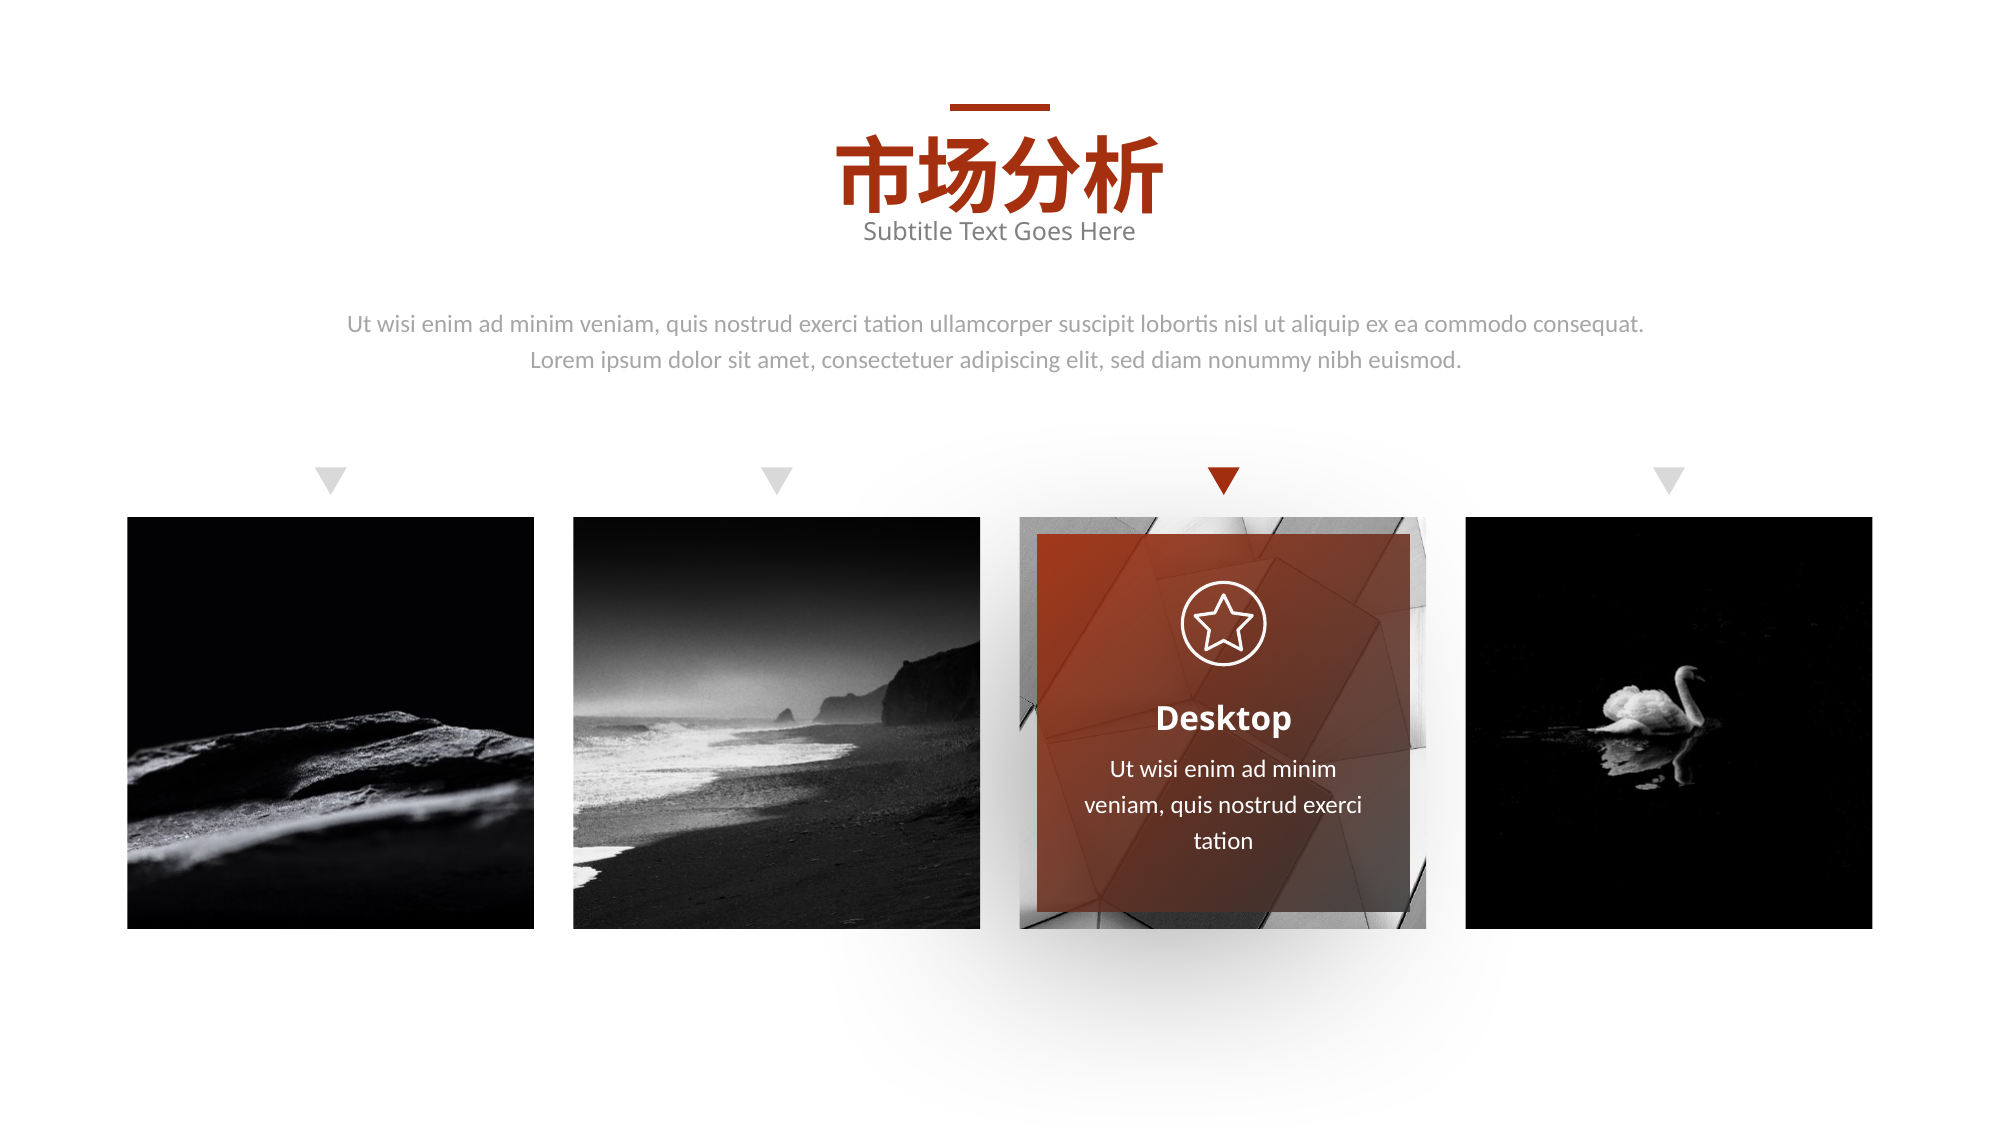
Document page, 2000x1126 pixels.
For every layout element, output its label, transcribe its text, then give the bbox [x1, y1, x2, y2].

text_box Ut wisi enim ad minim veniam, quis nostrud exerci tation ullamcorper suscipit lobortis nisl ut aliquip ex ea commodo consequat. Lorem ipsum dolor sit amet, consectetuer adipiscing elit, sed diam nonummy nibh euismod. [330, 294, 1665, 381]
text_box 市场分析 [615, 115, 1385, 231]
picture [573, 517, 981, 929]
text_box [1180, 580, 1267, 667]
picture [1465, 517, 1873, 929]
text_box Subtitle Text Goes Here [784, 207, 1215, 253]
picture [127, 517, 535, 929]
picture [1019, 517, 1427, 929]
